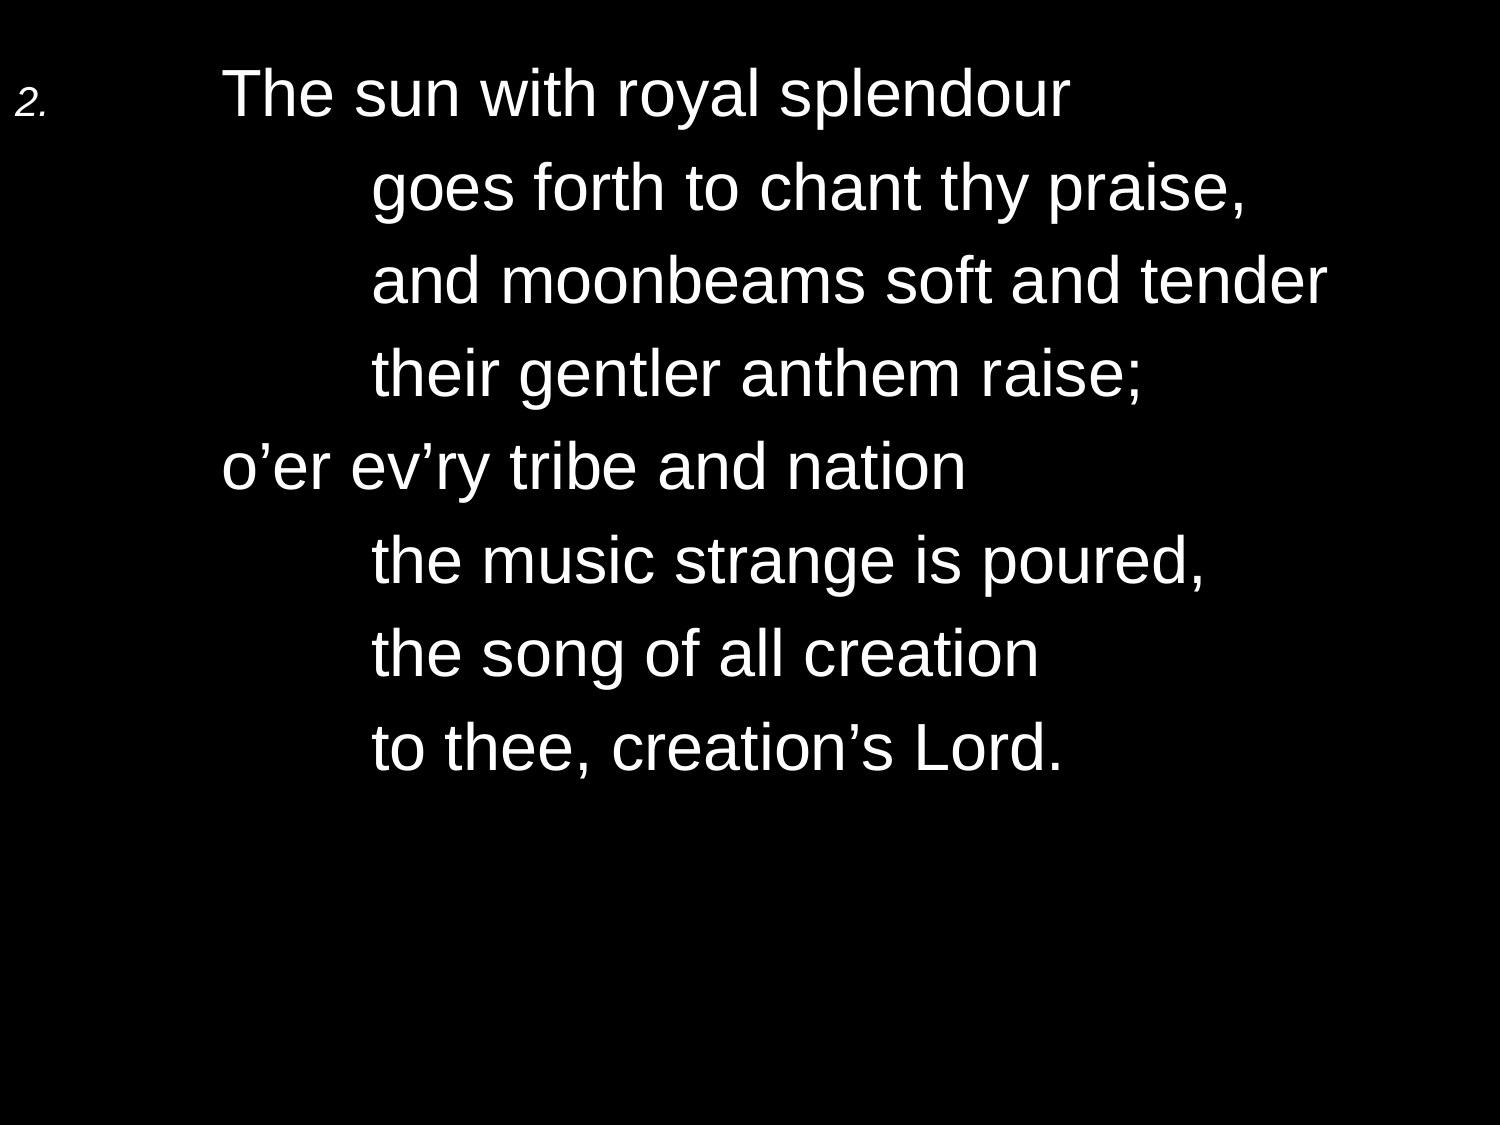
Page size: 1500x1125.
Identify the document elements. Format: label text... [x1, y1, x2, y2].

list 2. The sun with royal splendour goes forth to chant thy praise, and moonbeams soft and tender their gentler anthem raise; o’er ev’ry tribe and nation the music strange is poured, the song of all creation to thee, creation’s Lord. [0, 42, 1500, 1047]
